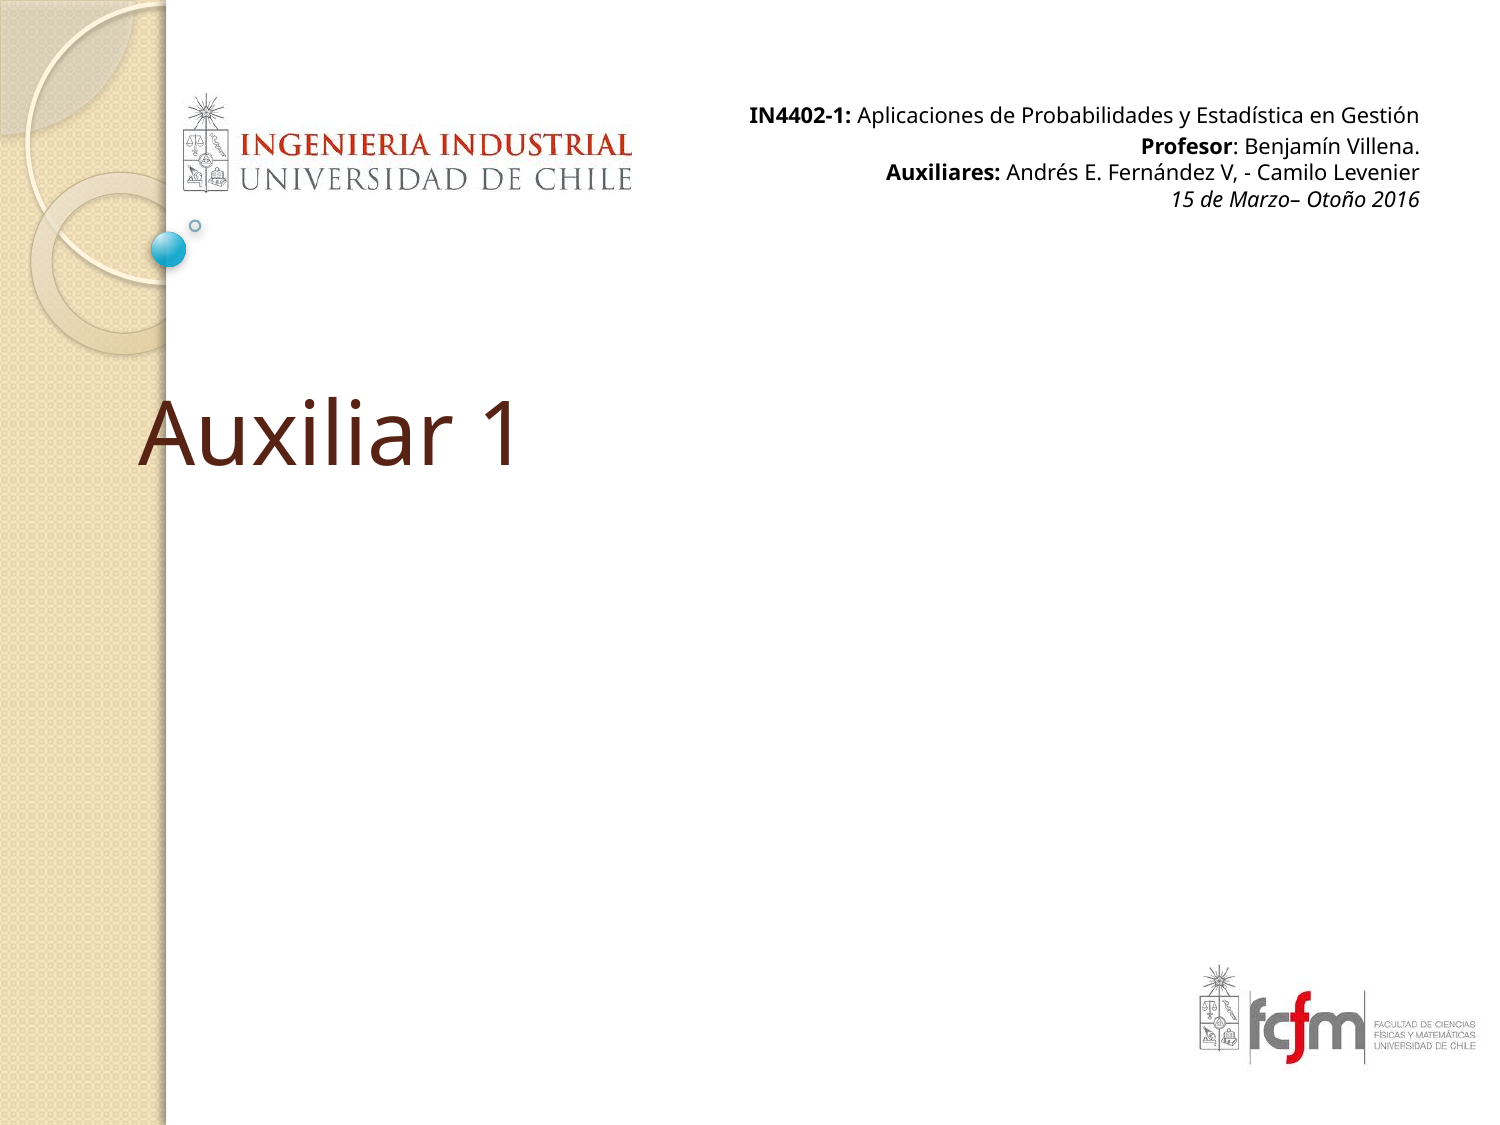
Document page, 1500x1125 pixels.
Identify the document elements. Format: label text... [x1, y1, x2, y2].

title Auxiliar 1 [123, 208, 1500, 598]
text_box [702, 93, 1436, 221]
picture [1179, 952, 1500, 1086]
picture [182, 93, 633, 193]
